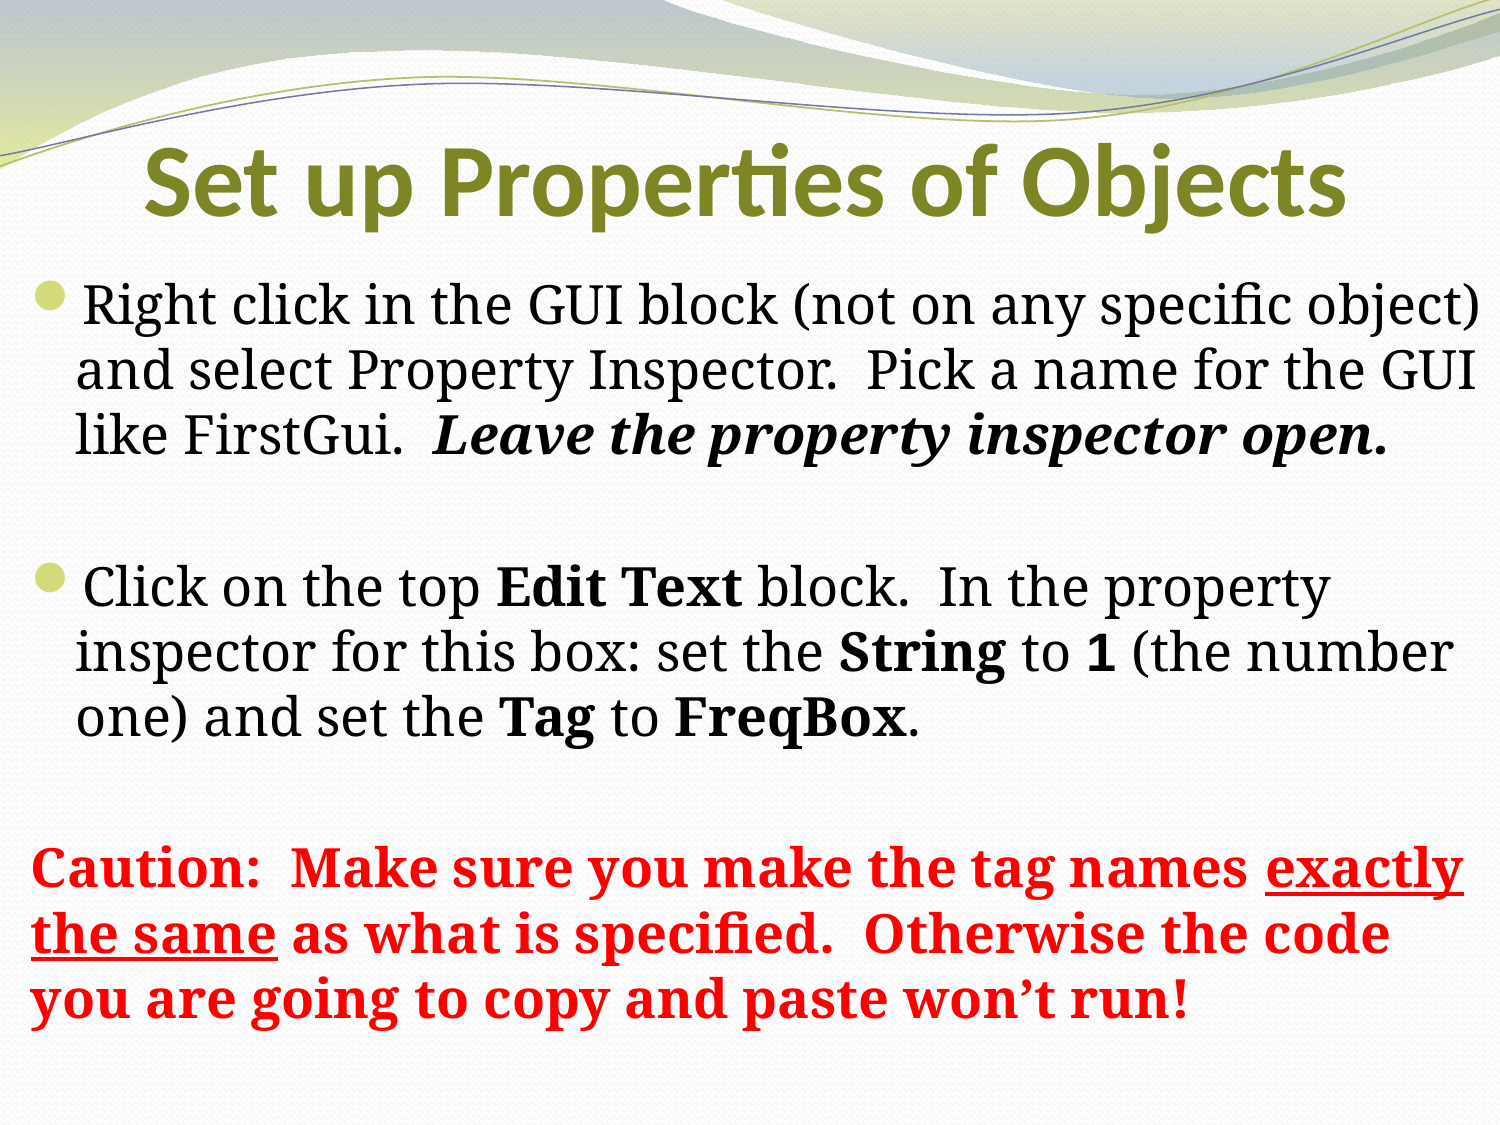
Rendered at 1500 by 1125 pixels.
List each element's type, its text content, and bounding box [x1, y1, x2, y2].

list Right click in the GUI block (not on any specific object) and select Property Inspector. Pick a name for the GUI like FirstGui. Leave the property inspector open. Click on the top Edit Text block. In the property inspector for this box: set the String to 1 (the number one) and set the Tag to FreqBox. Caution: Make sure you make the tag names exactly the same as what is specified. Otherwise the code you are going to copy and paste won’t run! [16, 262, 1500, 1100]
title Set up Properties of Objects [71, 50, 1422, 238]
